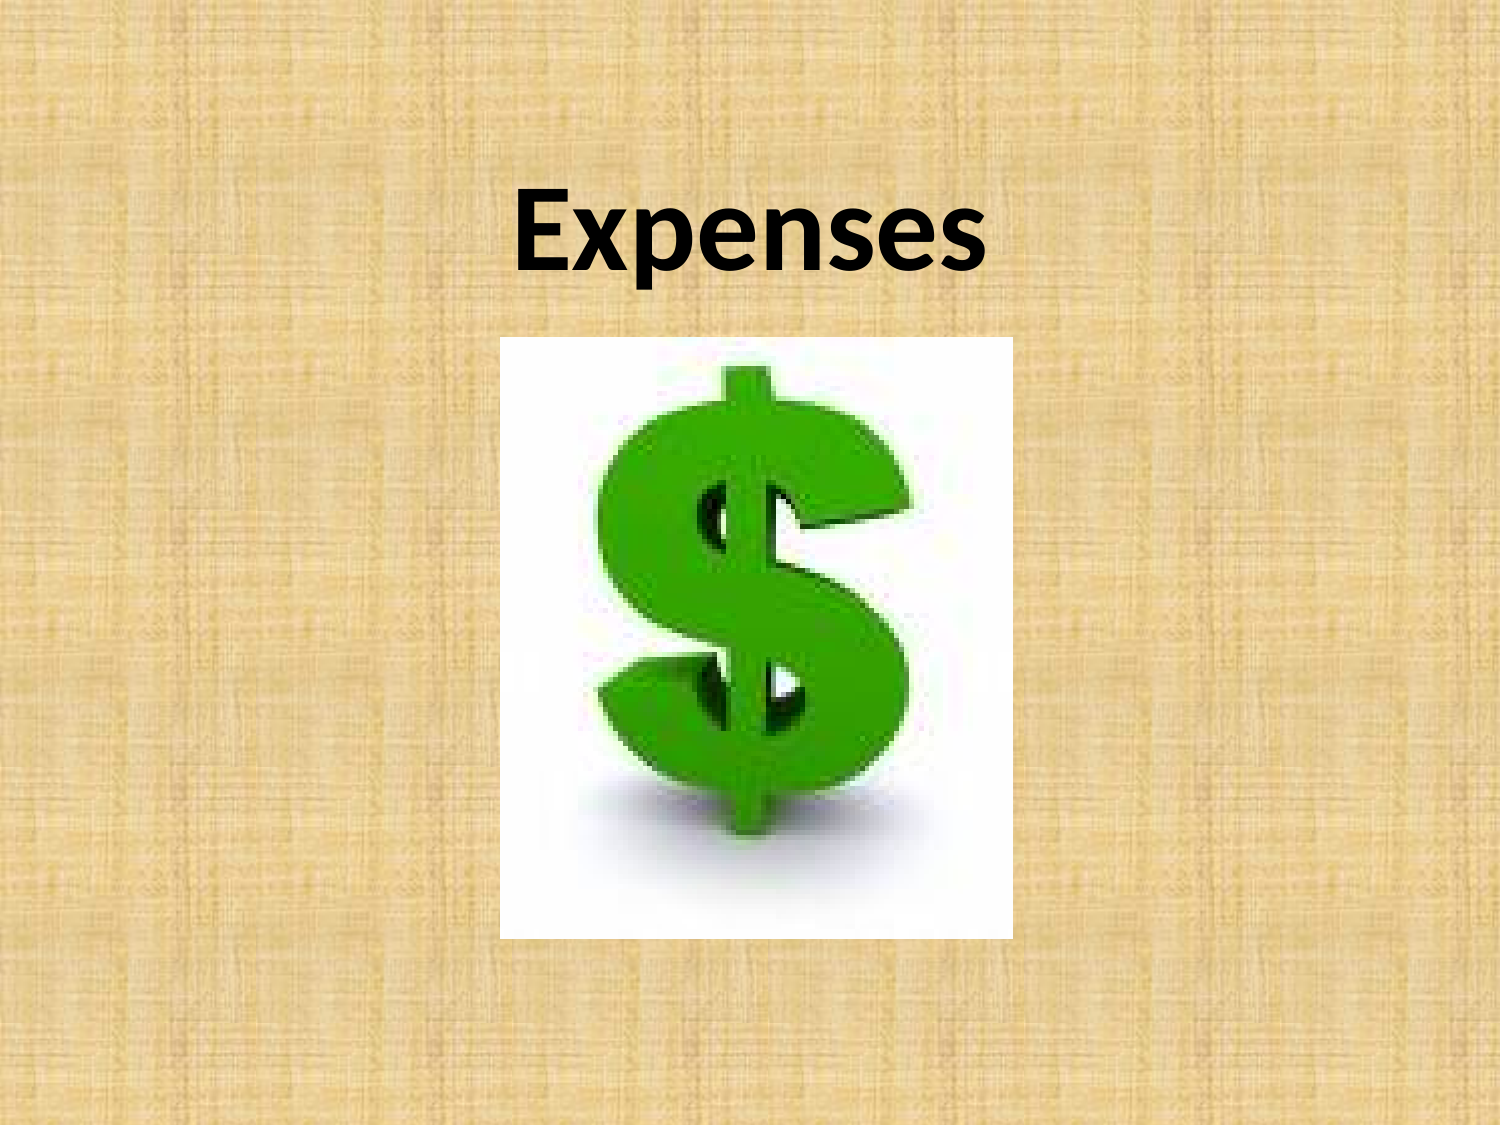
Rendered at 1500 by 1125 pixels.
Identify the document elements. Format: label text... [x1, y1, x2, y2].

title Expenses [112, 99, 1388, 342]
picture [0, 0, 1500, 1125]
